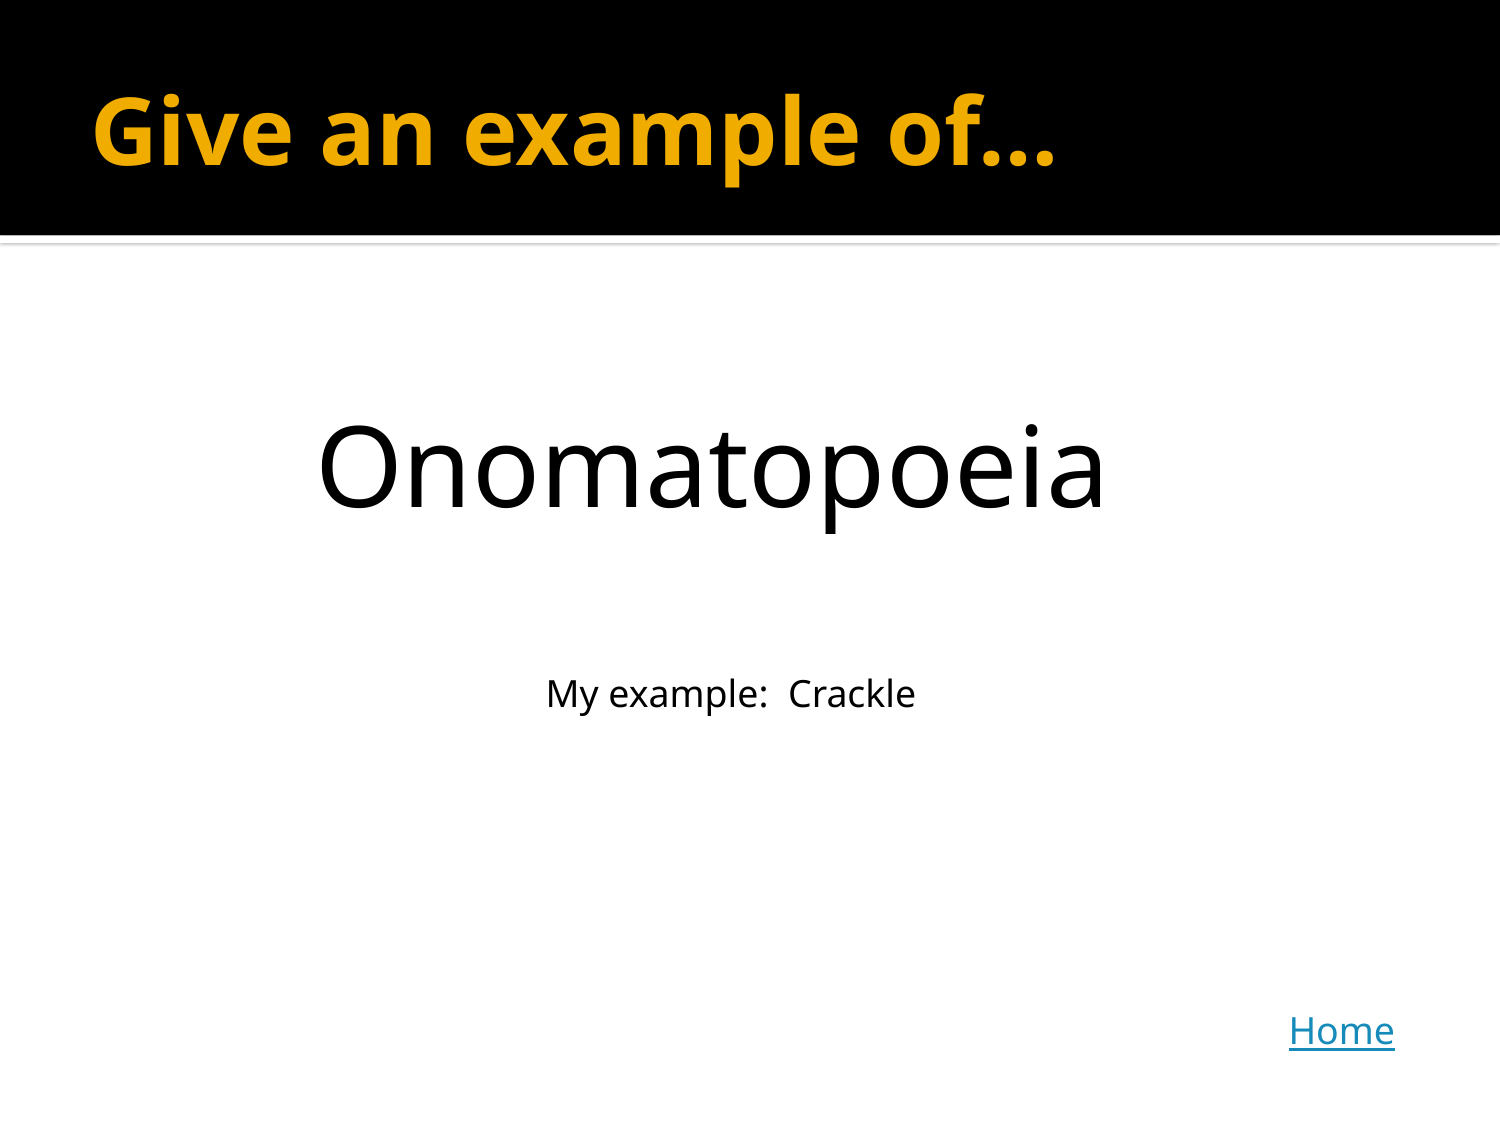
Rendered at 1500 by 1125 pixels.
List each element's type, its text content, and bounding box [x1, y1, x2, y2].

title Give an example of… [75, 25, 1425, 231]
text_box Home [1273, 999, 1411, 1066]
text_box Onomatopoeia [224, 387, 1200, 538]
text_box My example: Crackle [237, 662, 1225, 723]
